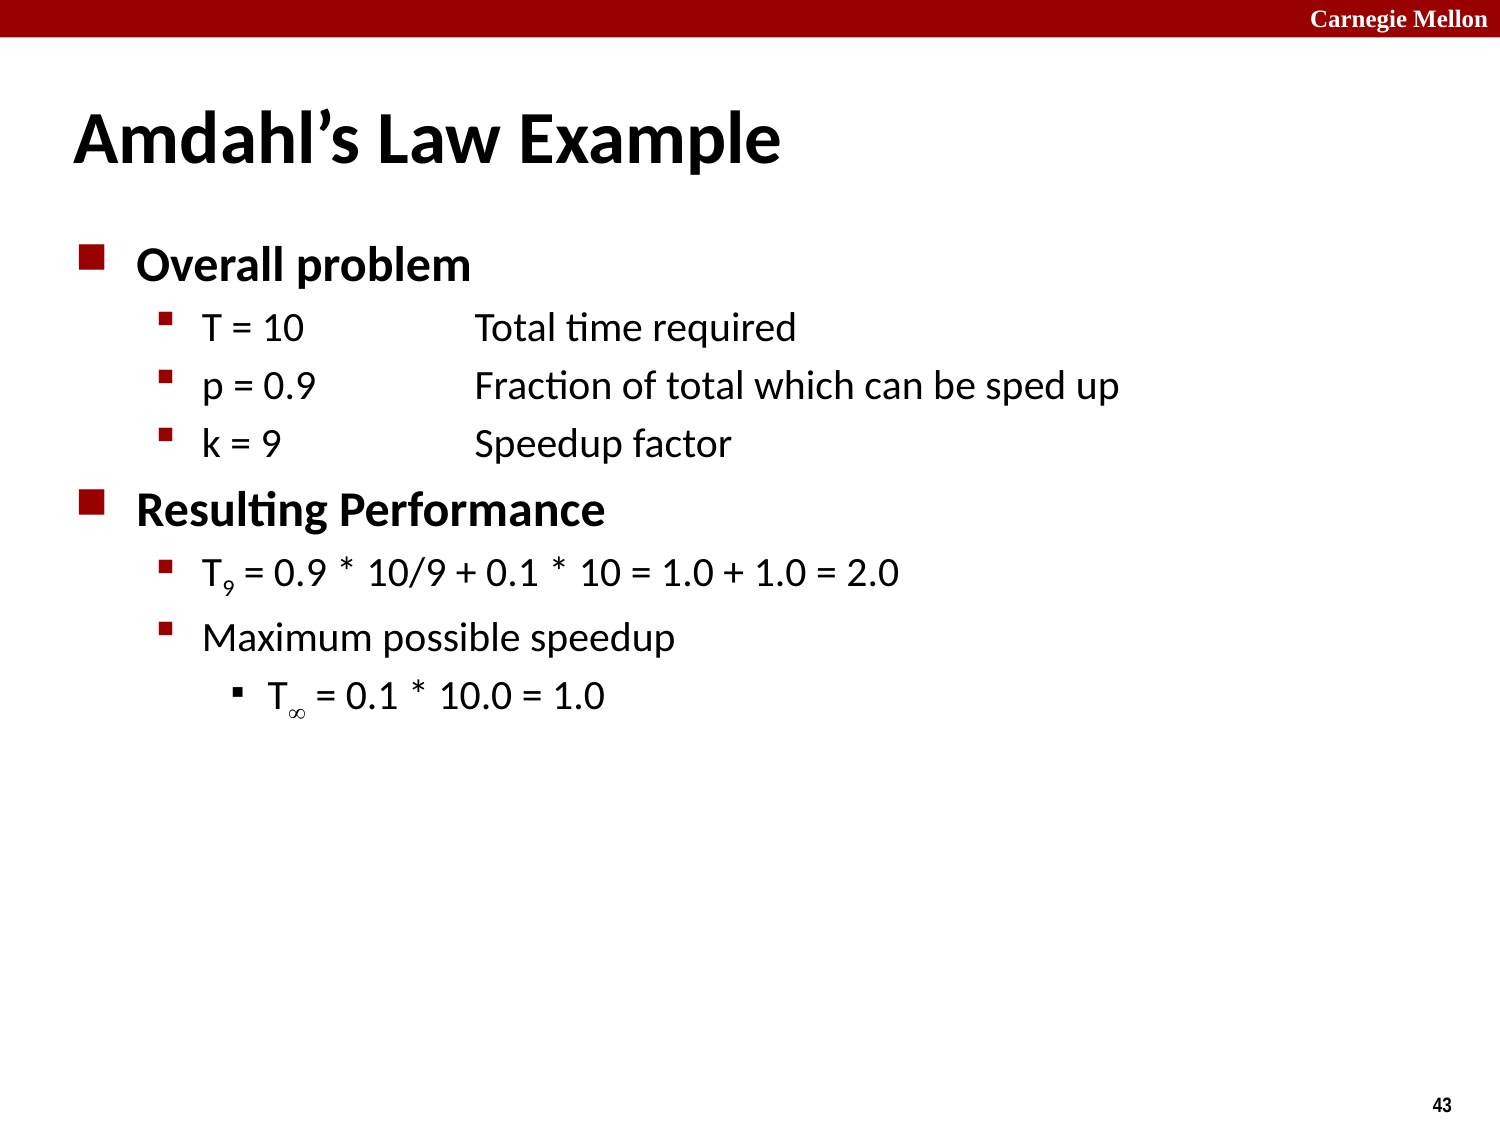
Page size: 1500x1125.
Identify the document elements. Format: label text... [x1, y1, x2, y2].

title Amdahl’s Law Example [58, 71, 1305, 197]
list Overall problem T = 10 Total time required p = 0.9 Fraction of total which can be sped up k = 9 Speedup factor Resulting Performance T9 = 0.9 * 10/9 + 0.1 * 10 = 1.0 + 1.0 = 2.0 Maximum possible speedup T = 0.1 * 10.0 = 1.0 [64, 223, 1361, 1040]
